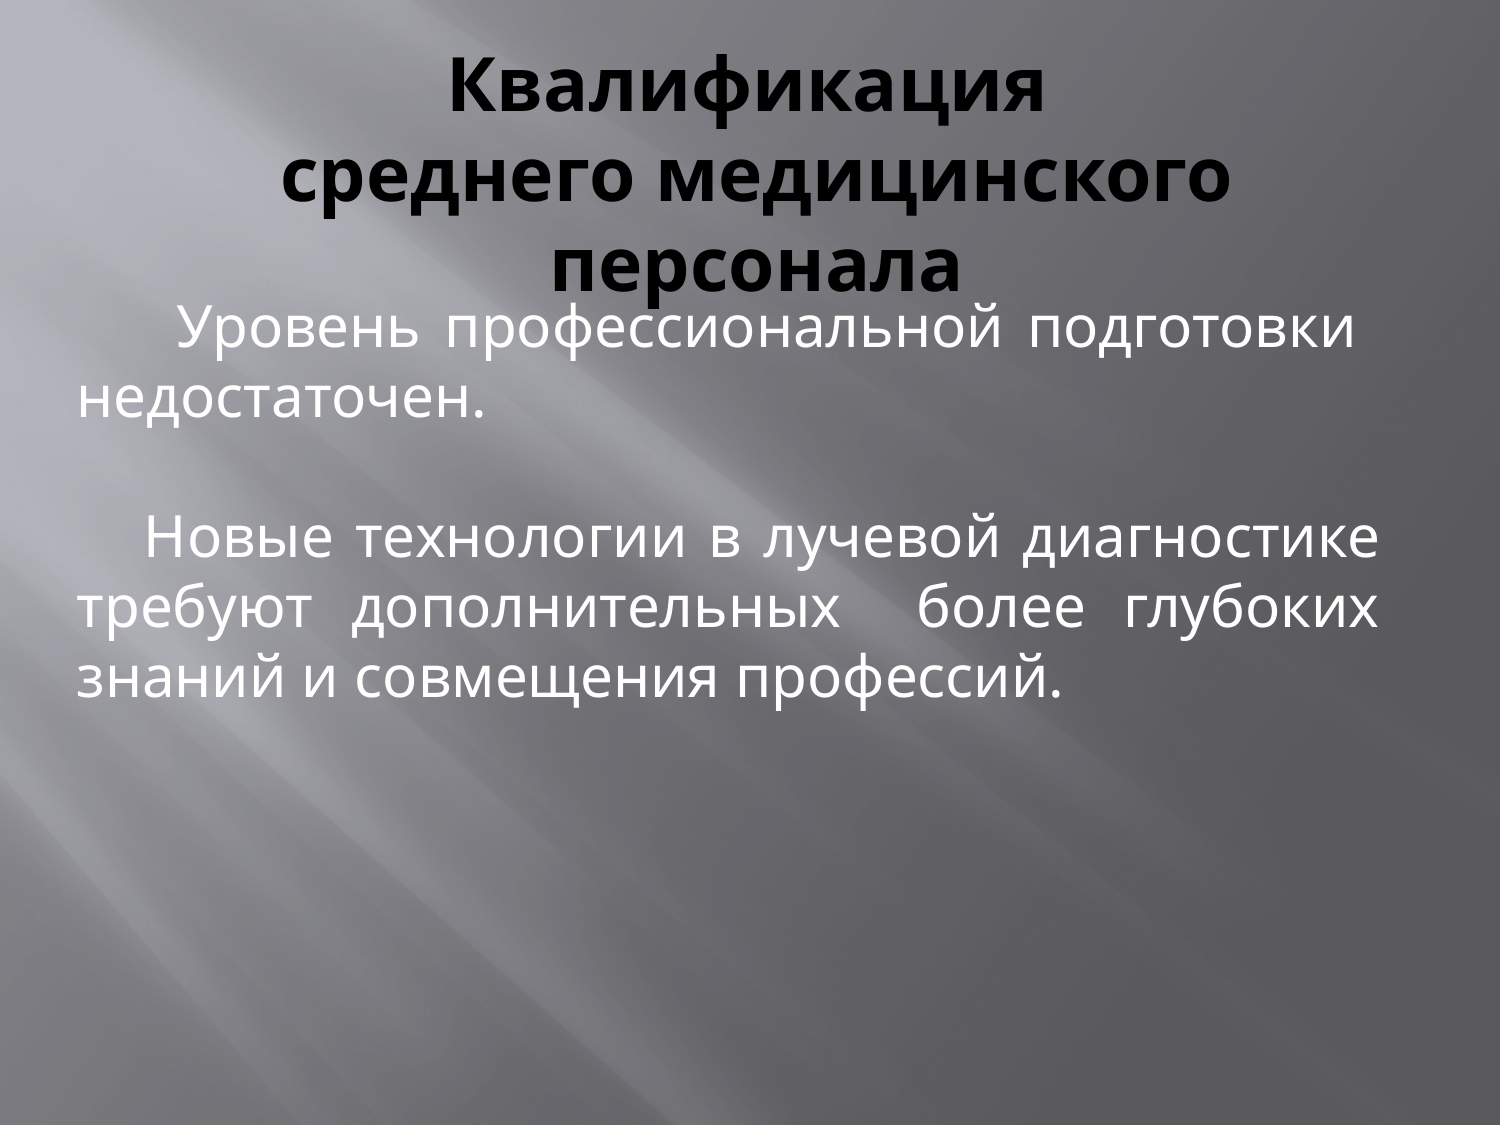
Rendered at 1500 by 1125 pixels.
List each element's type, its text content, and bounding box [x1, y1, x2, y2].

title Квалификация среднего медицинского персонала [82, 58, 1432, 284]
list Уровень профессиональной подготовки недостаточен. Новые технологии в лучевой диагностике требуют дополнительных более глубоких знаний и совмещения профессий. [46, 281, 1396, 957]
